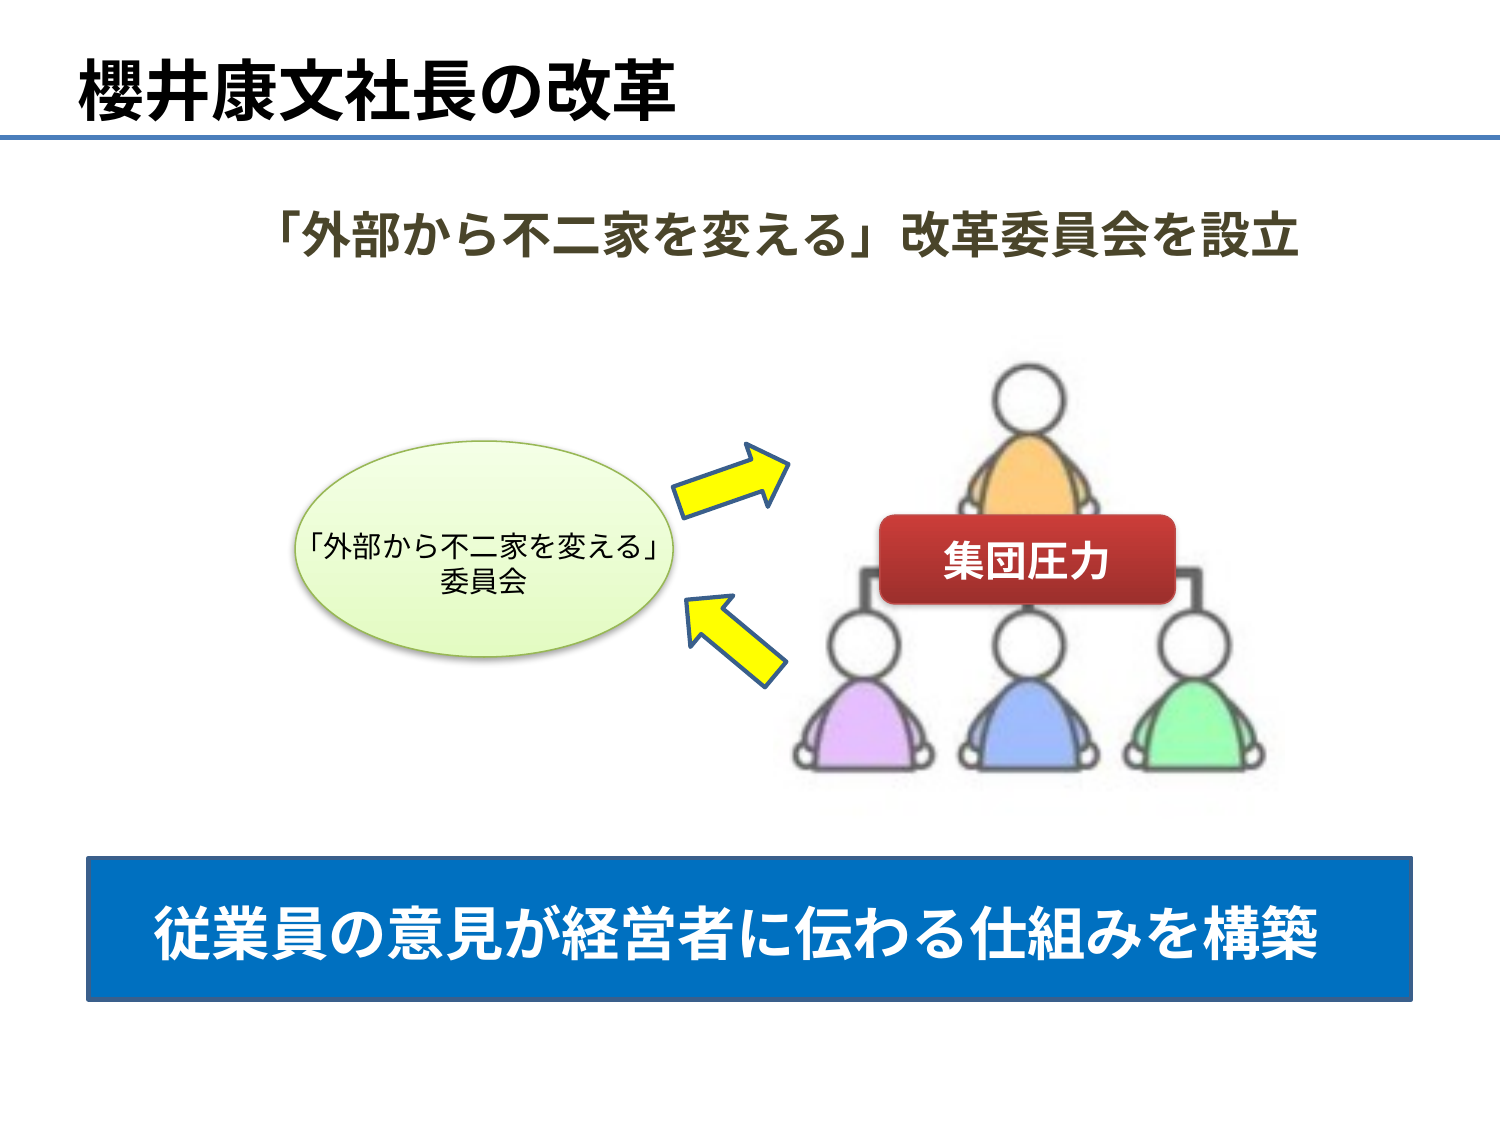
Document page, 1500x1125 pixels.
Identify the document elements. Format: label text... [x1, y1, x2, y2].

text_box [277, 440, 691, 658]
text_box 櫻井康文社長の改革 [63, 41, 694, 136]
text_box 「外部から不二家を変える」改革委員会を設立 [236, 196, 1315, 271]
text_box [88, 857, 1412, 1000]
picture [773, 334, 1285, 847]
text_box [695, 441, 768, 517]
text_box [695, 593, 768, 690]
